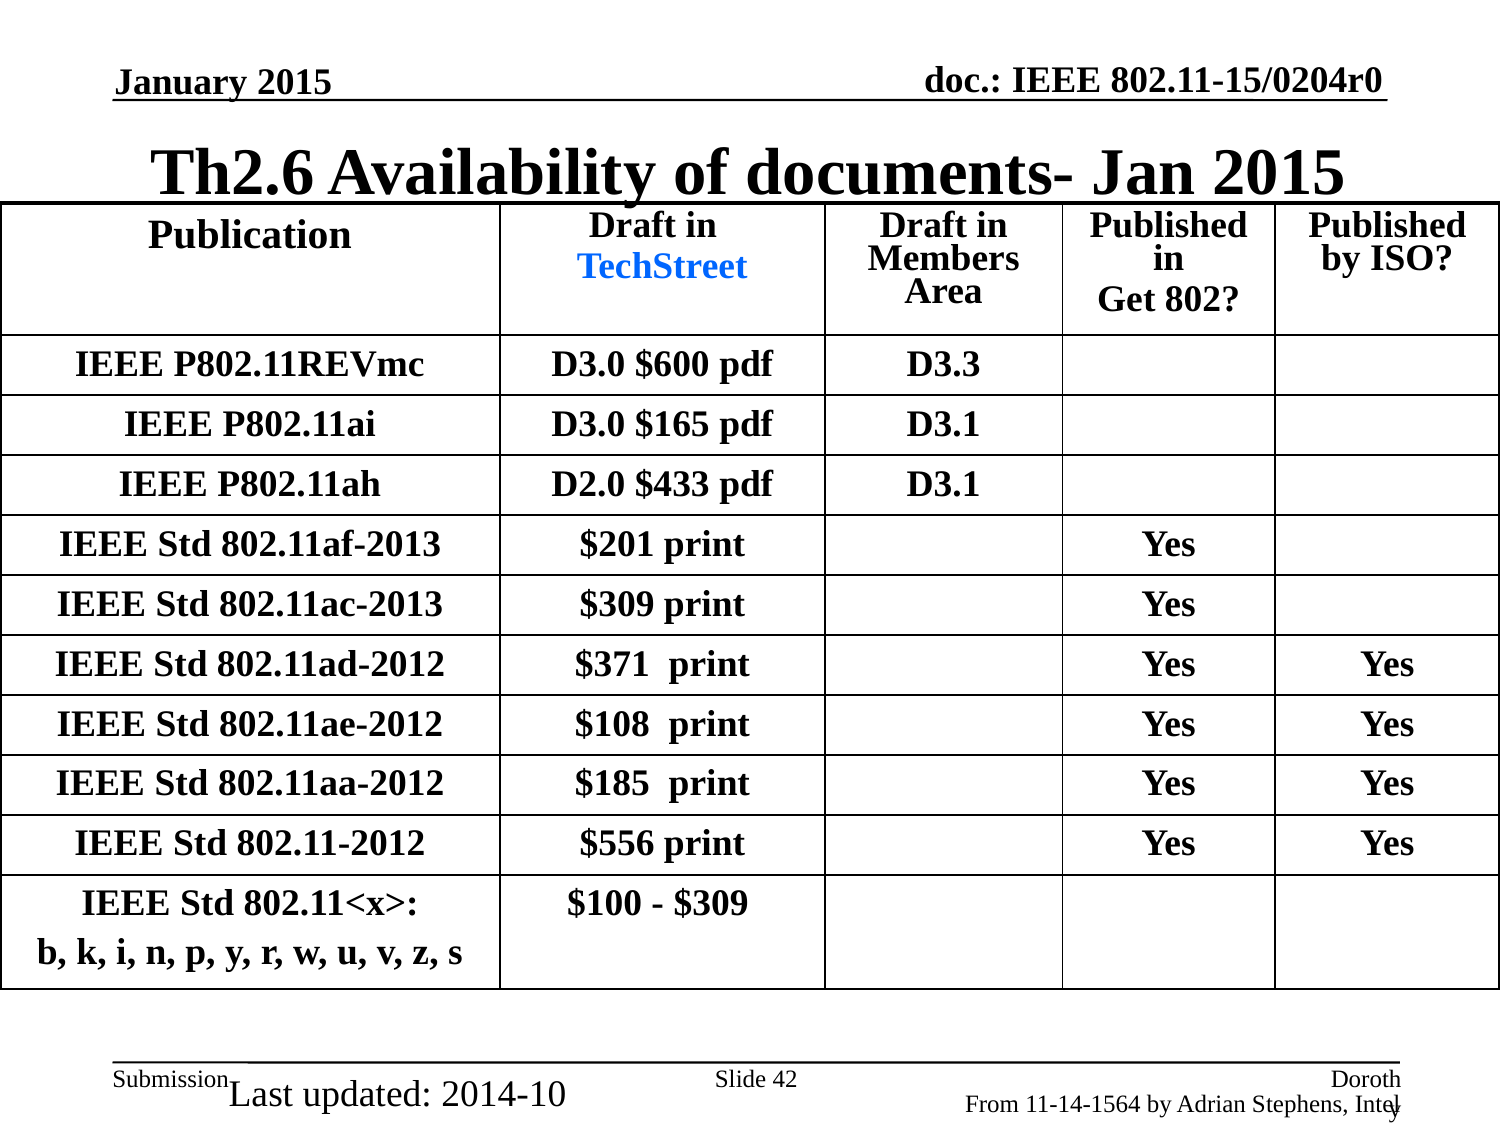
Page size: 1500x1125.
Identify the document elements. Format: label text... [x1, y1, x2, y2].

table_cell $201 print [501, 516, 824, 574]
table_cell IEEE Std 802.11ac-2013 [2, 576, 499, 634]
table_cell [1276, 876, 1498, 988]
table_cell $100 - $309 [501, 876, 824, 988]
table_cell [1063, 336, 1274, 394]
table_cell IEEE Std 802.11af-2013 [2, 516, 499, 574]
table_header Draft in TechStreet [501, 205, 824, 334]
table_cell Yes [1276, 816, 1498, 874]
table_cell Yes [1063, 696, 1274, 754]
table_cell Yes [1276, 756, 1498, 814]
table_cell IEEE Std 802.11<x>: b, k, i, n, p, y, r, w, u, v, z, s [2, 876, 499, 988]
table_cell [826, 576, 1062, 634]
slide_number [114, 56, 366, 103]
table_cell [826, 636, 1062, 694]
table_cell D3.1 [826, 396, 1062, 454]
table_cell [1276, 516, 1498, 574]
title Th2.6 Availability of documents- Jan 2015 [66, 130, 1432, 201]
table_cell [826, 516, 1062, 574]
table_cell [1276, 456, 1498, 514]
table_cell Yes [1063, 816, 1274, 874]
table_cell [1276, 576, 1498, 634]
table_header Published by ISO? [1276, 205, 1498, 334]
table_header Draft in Members Area [826, 205, 1062, 334]
footer Dorothy Stanley, Aruba Networks [1324, 1061, 1402, 1087]
table_header Publication [2, 205, 499, 334]
table_cell IEEE Std 802.11ad-2012 [2, 636, 499, 694]
table_cell [826, 876, 1062, 988]
table_cell D3.3 [826, 336, 1062, 394]
text_box From 11-14-1564 by Adrian Stephens, Intel [964, 1087, 1402, 1118]
table_cell [1063, 396, 1274, 454]
table_cell D3.1 [826, 456, 1062, 514]
table_header Published in Get 802? [1063, 205, 1274, 334]
table_cell $185 print [501, 756, 824, 814]
table_cell IEEE Std 802.11ae-2012 [2, 696, 499, 754]
table_cell IEEE P802.11ah [2, 456, 499, 514]
table_cell Yes [1276, 696, 1498, 754]
table_cell $371 print [501, 636, 824, 694]
table_cell [826, 816, 1062, 874]
table_cell Yes [1276, 636, 1498, 694]
slide_number Slide 42 [714, 1061, 798, 1093]
table_cell $309 print [501, 576, 824, 634]
table_cell IEEE P802.11REVmc [2, 336, 499, 394]
table_cell [826, 696, 1062, 754]
text_box Last updated: 2014-10 [213, 1061, 685, 1122]
table_cell [826, 756, 1062, 814]
table_cell D3.0 $600 pdf [501, 336, 824, 394]
table_cell Yes [1063, 636, 1274, 694]
table_cell Yes [1063, 576, 1274, 634]
table_cell D3.0 $165 pdf [501, 396, 824, 454]
table_cell Yes [1063, 756, 1274, 814]
table_cell IEEE Std 802.11-2012 [2, 816, 499, 874]
table_cell D2.0 $433 pdf [501, 456, 824, 514]
table_cell IEEE Std 802.11aa-2012 [2, 756, 499, 814]
table_cell $556 print [501, 816, 824, 874]
table_cell Yes [1063, 516, 1274, 574]
table_cell [1276, 336, 1498, 394]
table_cell [1063, 876, 1274, 988]
table_cell [1063, 456, 1274, 514]
table_cell IEEE P802.11ai [2, 396, 499, 454]
table_cell $108 print [501, 696, 824, 754]
table_cell [1276, 396, 1498, 454]
